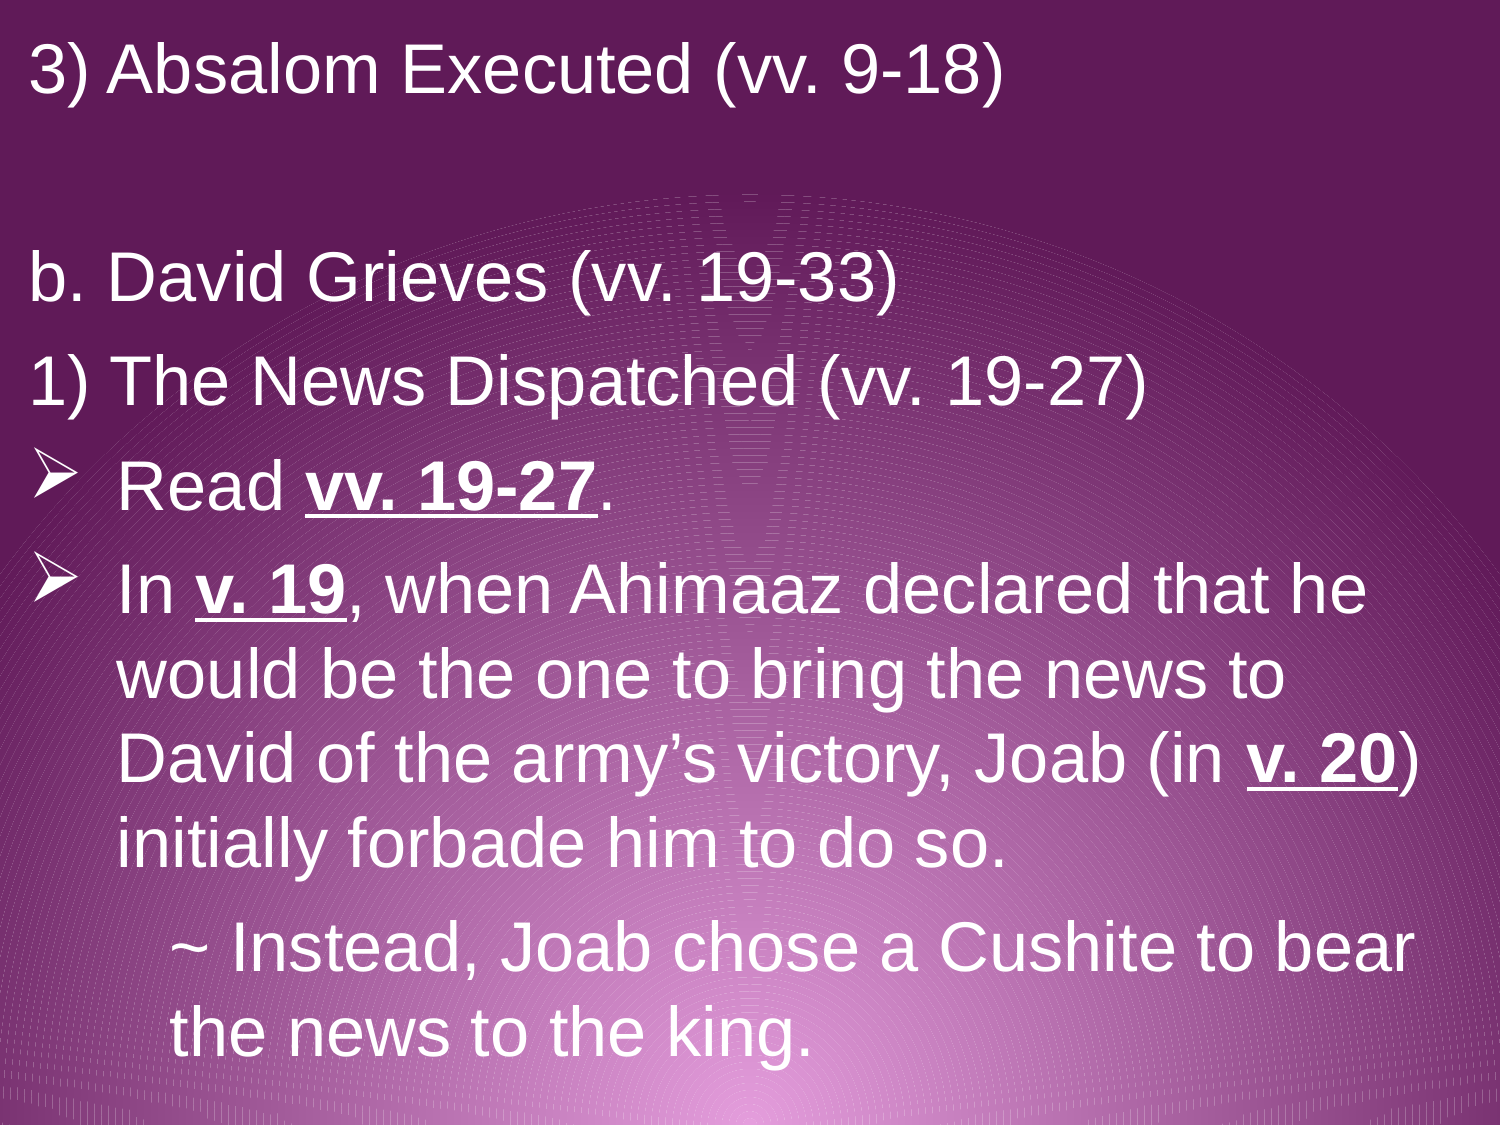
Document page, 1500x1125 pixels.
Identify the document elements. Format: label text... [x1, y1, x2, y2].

subtitle 3) Absalom Executed (vv. 9-18) b. David Grieves (vv. 19-33) 1) The News Dispatched (vv. 19-27) Read vv. 19-27. In v. 19, when Ahimaaz declared that he would be the one to bring the news to David of the army’s victory, Joab (in v. 20) initially forbade him to do so. ~ Instead, Joab chose a Cushite to bear the news to the king. [13, 15, 1483, 1108]
